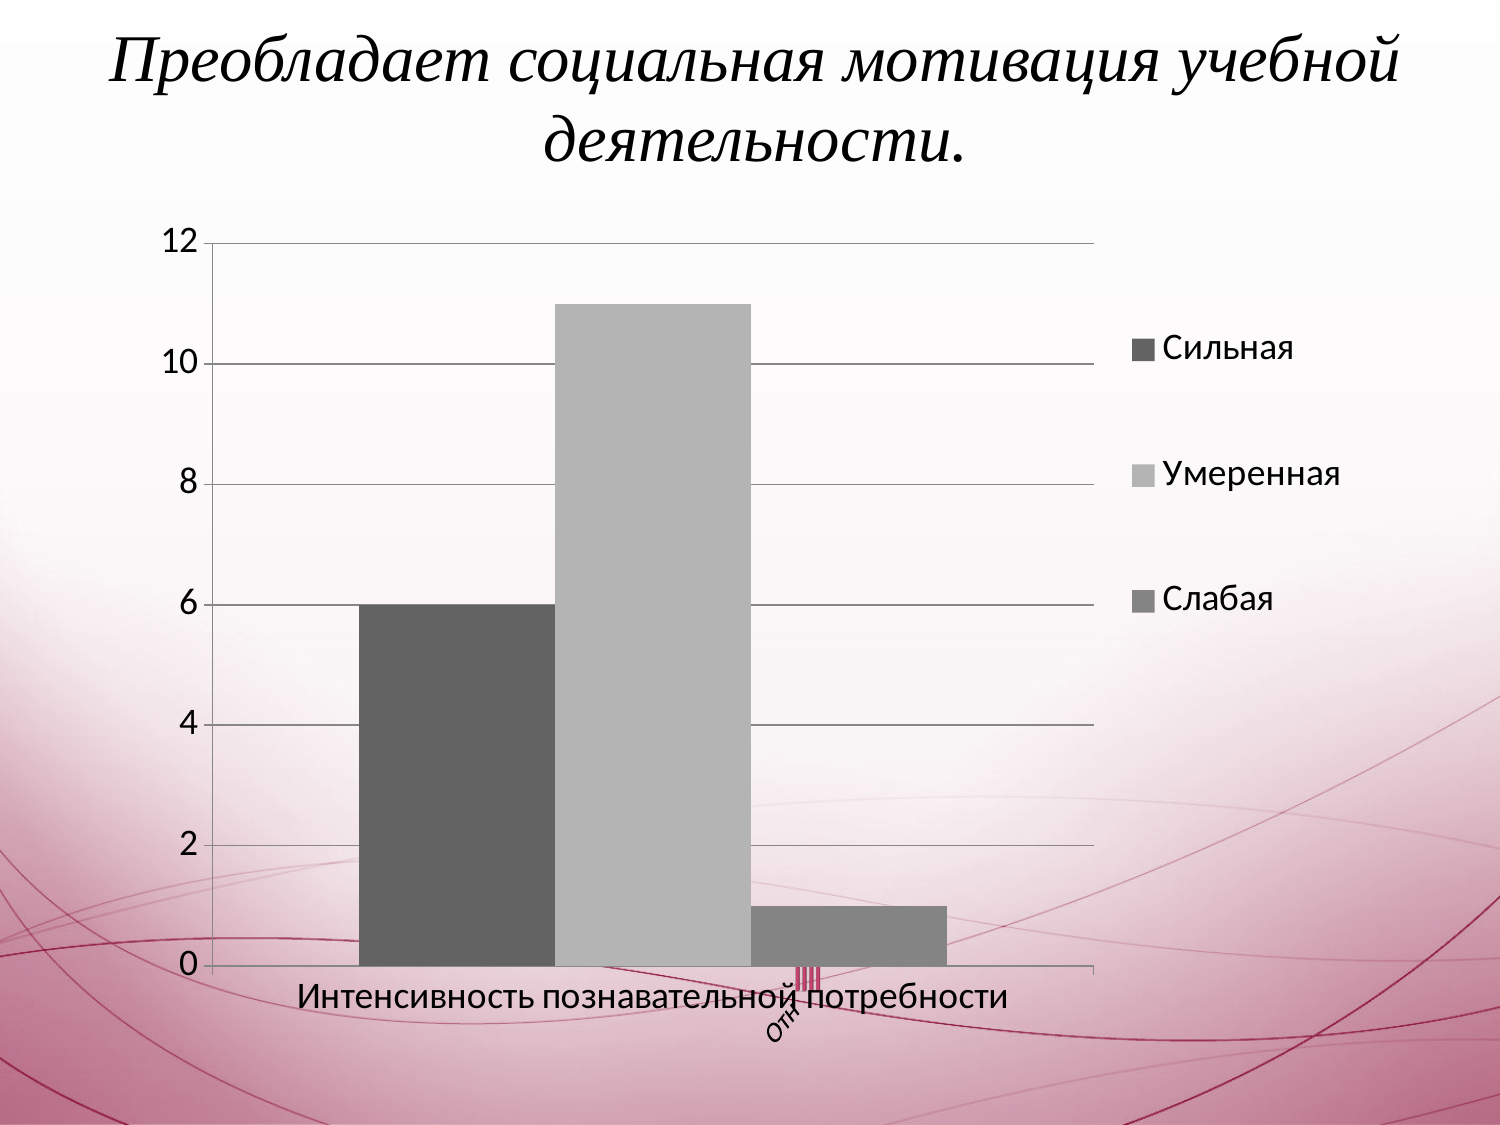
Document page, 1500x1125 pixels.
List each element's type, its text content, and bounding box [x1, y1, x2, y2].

chart [135, 207, 1365, 1053]
subtitle Преобладает социальная мотивация учебной деятельности. [76, 7, 1436, 1047]
